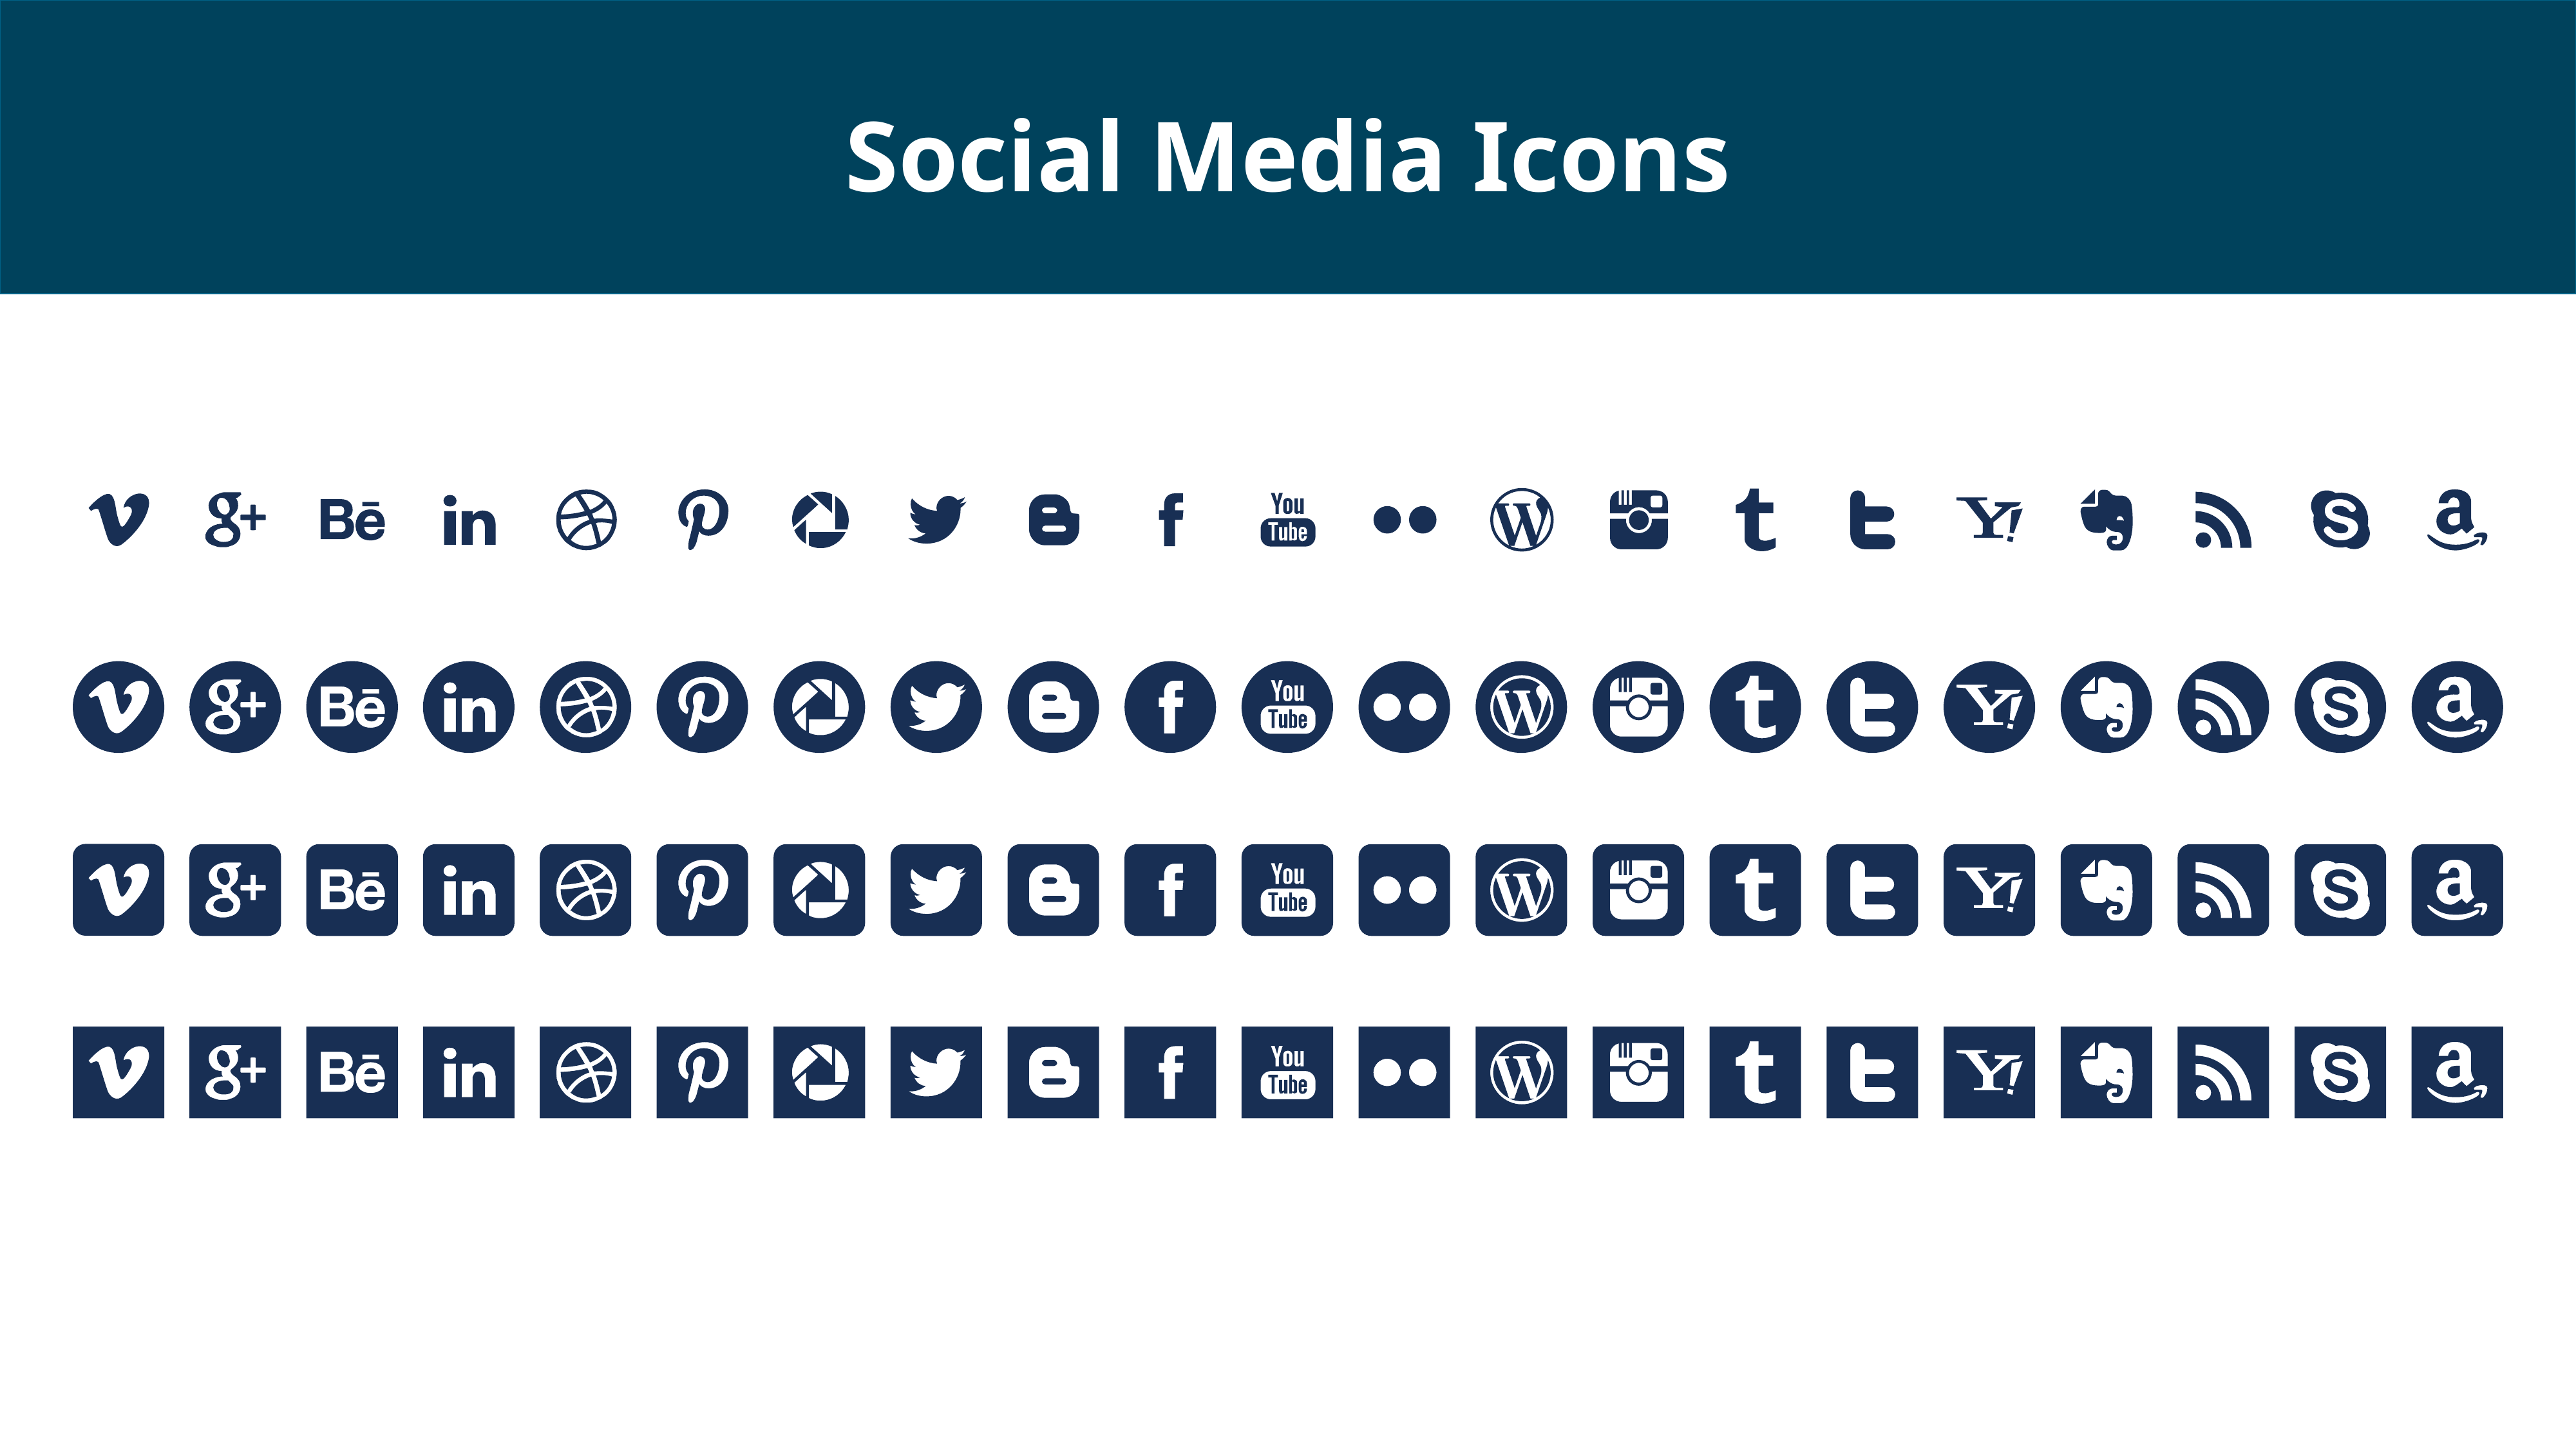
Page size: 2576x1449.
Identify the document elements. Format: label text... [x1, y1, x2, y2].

text_box [656, 844, 748, 936]
text_box [1358, 661, 1450, 753]
text_box [1826, 1027, 1918, 1119]
title Social Media Icons [223, 90, 2353, 215]
text_box [1241, 844, 1334, 936]
text_box [1490, 488, 1554, 552]
text_box [791, 495, 819, 527]
text_box [2060, 844, 2152, 936]
text_box [773, 844, 866, 936]
text_box [1294, 498, 1304, 514]
text_box [306, 661, 398, 753]
text_box [2295, 844, 2387, 936]
text_box [1850, 490, 1896, 549]
text_box [810, 491, 832, 513]
text_box [1373, 506, 1401, 534]
text_box [1956, 497, 2022, 538]
text_box [656, 661, 748, 753]
text_box [2009, 508, 2023, 534]
text_box [320, 499, 354, 540]
text_box [1241, 661, 1334, 753]
text_box [809, 532, 846, 548]
text_box [890, 661, 982, 753]
text_box [1271, 493, 1283, 514]
text_box [1610, 518, 1668, 549]
text_box [2427, 534, 2480, 551]
text_box [1593, 661, 1685, 753]
text_box [2411, 1027, 2503, 1119]
text_box [2411, 844, 2503, 936]
text_box [2195, 491, 2252, 548]
text_box [2311, 490, 2370, 549]
text_box [422, 661, 515, 753]
text_box [2080, 489, 2133, 551]
text_box [1007, 661, 1099, 753]
text_box [1124, 844, 1217, 936]
text_box [1944, 661, 2036, 753]
text_box [1709, 844, 1801, 936]
text_box [2060, 661, 2152, 753]
text_box [1241, 1027, 1334, 1119]
text_box [189, 661, 281, 753]
text_box [2411, 661, 2503, 753]
text_box [1260, 518, 1316, 547]
text_box [205, 492, 242, 547]
text_box [461, 510, 496, 545]
text_box [773, 1027, 866, 1119]
text_box [73, 844, 165, 936]
text_box [189, 844, 281, 936]
text_box [908, 495, 967, 544]
text_box [540, 661, 632, 753]
text_box [2436, 489, 2475, 535]
text_box [1028, 494, 1080, 545]
text_box [1736, 488, 1776, 551]
text_box [2177, 661, 2269, 753]
text_box [1159, 493, 1184, 547]
text_box [355, 509, 385, 541]
text_box [1283, 498, 1293, 514]
text_box [2007, 536, 2014, 542]
text_box [2080, 489, 2096, 504]
text_box [835, 496, 849, 530]
text_box [540, 844, 632, 936]
text_box [240, 504, 266, 531]
text_box [1007, 1027, 1099, 1119]
text_box [1709, 661, 1801, 753]
text_box [2295, 661, 2387, 753]
text_box [1475, 844, 1567, 936]
text_box [2295, 1027, 2387, 1119]
text_box [1593, 844, 1685, 936]
text_box [73, 1027, 165, 1119]
text_box [1826, 844, 1918, 936]
text_box [88, 493, 149, 546]
text_box [306, 844, 398, 936]
text_box [656, 1027, 748, 1119]
text_box [1709, 1027, 1801, 1119]
text_box [540, 1027, 632, 1119]
text_box [422, 1027, 515, 1119]
text_box [773, 661, 866, 753]
text_box [1629, 510, 1649, 530]
text_box [678, 489, 729, 551]
text_box [1944, 1027, 2036, 1119]
text_box [1826, 661, 1918, 753]
text_box [2177, 844, 2269, 936]
text_box [1593, 1027, 1685, 1119]
text_box [422, 844, 515, 936]
text_box [2060, 1027, 2152, 1119]
text_box [556, 489, 617, 551]
text_box [1944, 844, 2036, 936]
text_box [2474, 532, 2488, 545]
text_box [362, 502, 379, 507]
text_box [1408, 506, 1437, 534]
text_box [1358, 844, 1450, 936]
text_box [890, 844, 982, 936]
text_box [1124, 1027, 1217, 1119]
text_box [890, 1027, 982, 1119]
text_box [1358, 1027, 1450, 1119]
text_box [1124, 661, 1217, 753]
text_box [73, 661, 165, 753]
text_box [306, 1027, 398, 1119]
text_box [1475, 661, 1567, 753]
text_box [444, 511, 456, 545]
text_box [1610, 490, 1668, 514]
text_box [189, 1027, 281, 1119]
text_box [1007, 844, 1099, 936]
text_box [1475, 1027, 1567, 1119]
text_box [794, 520, 806, 544]
text_box [2177, 1027, 2269, 1119]
text_box [443, 495, 457, 507]
